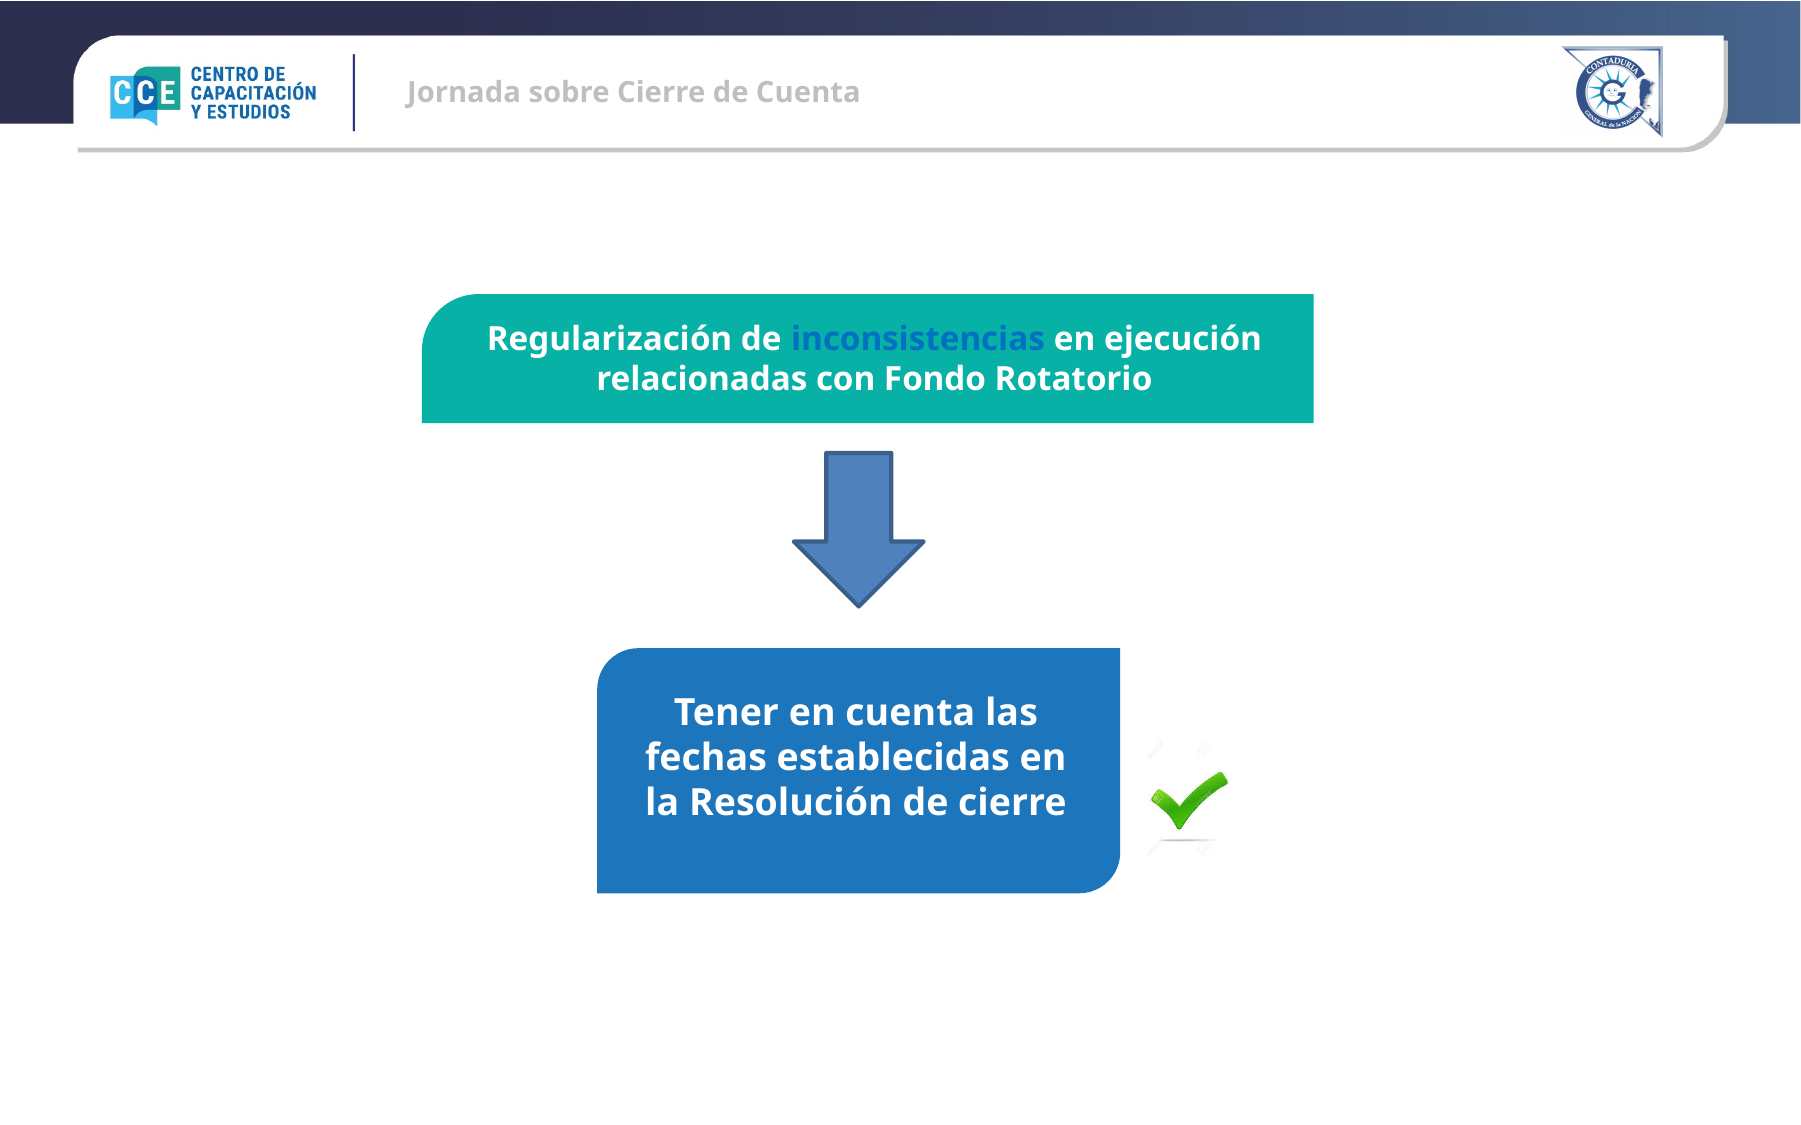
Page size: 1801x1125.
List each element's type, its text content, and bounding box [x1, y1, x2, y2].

text_box [793, 452, 924, 607]
picture [1141, 736, 1236, 864]
text_box [595, 646, 1123, 896]
text_box Regularización de inconsistencias en ejecución relacionadas con Fondo Rotatorio [438, 301, 1311, 412]
picture [0, 1, 1801, 156]
text_box [421, 294, 1314, 424]
text_box Tener en cuenta las fechas establecidas en la Resolución de cierre [614, 680, 1098, 831]
